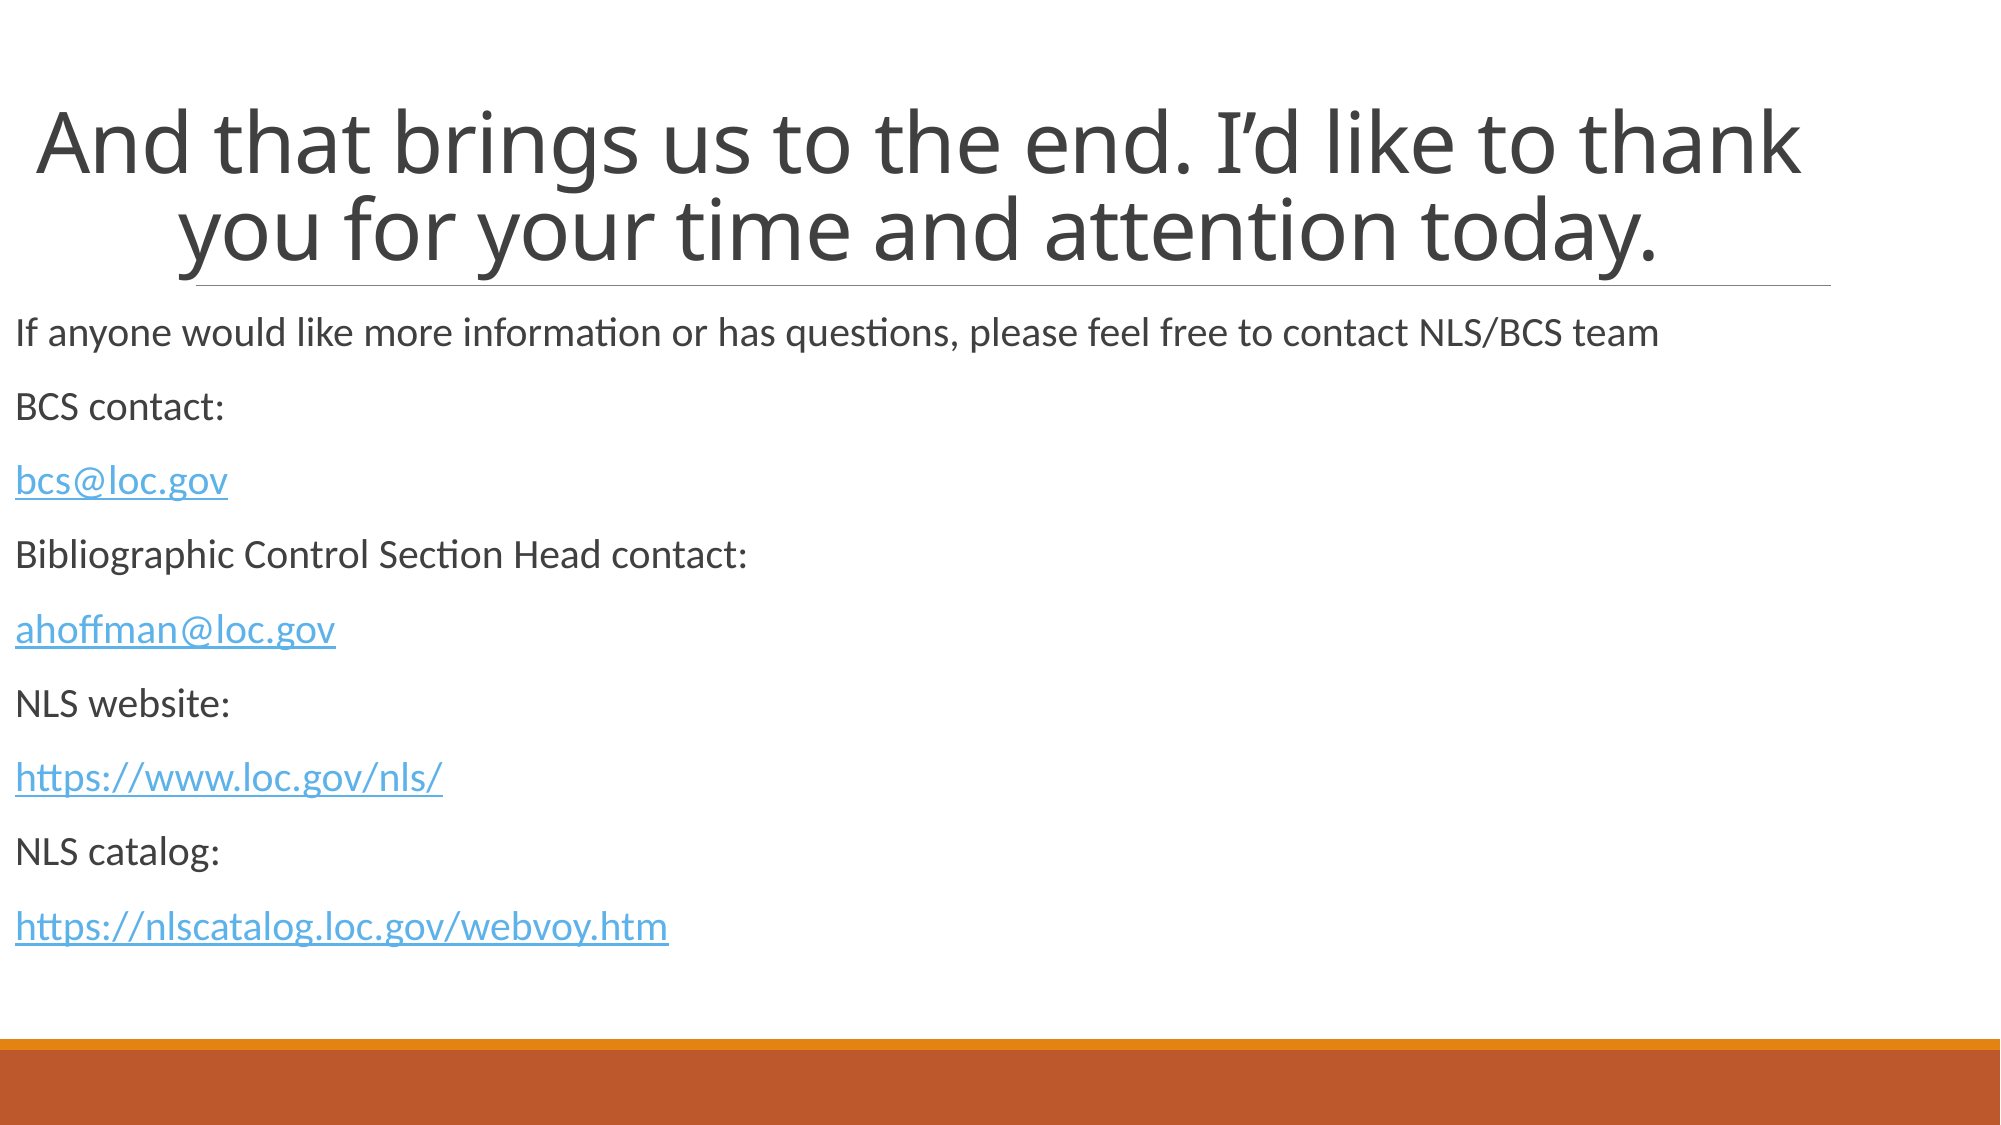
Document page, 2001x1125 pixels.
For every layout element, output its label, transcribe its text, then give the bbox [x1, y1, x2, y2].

list If anyone would like more information or has questions, please feel free to contact NLS/BCS team BCS contact: bcs@loc.gov Bibliographic Control Section Head contact: ahoffman@loc.gov NLS website: https://www.loc.gov/nls/ NLS catalog: https://nlscatalog.loc.gov/webvoy.htm [0, 302, 1989, 1035]
title And that brings us to the end. I’d like to thank you for your time and attention today. [9, 47, 1830, 285]
